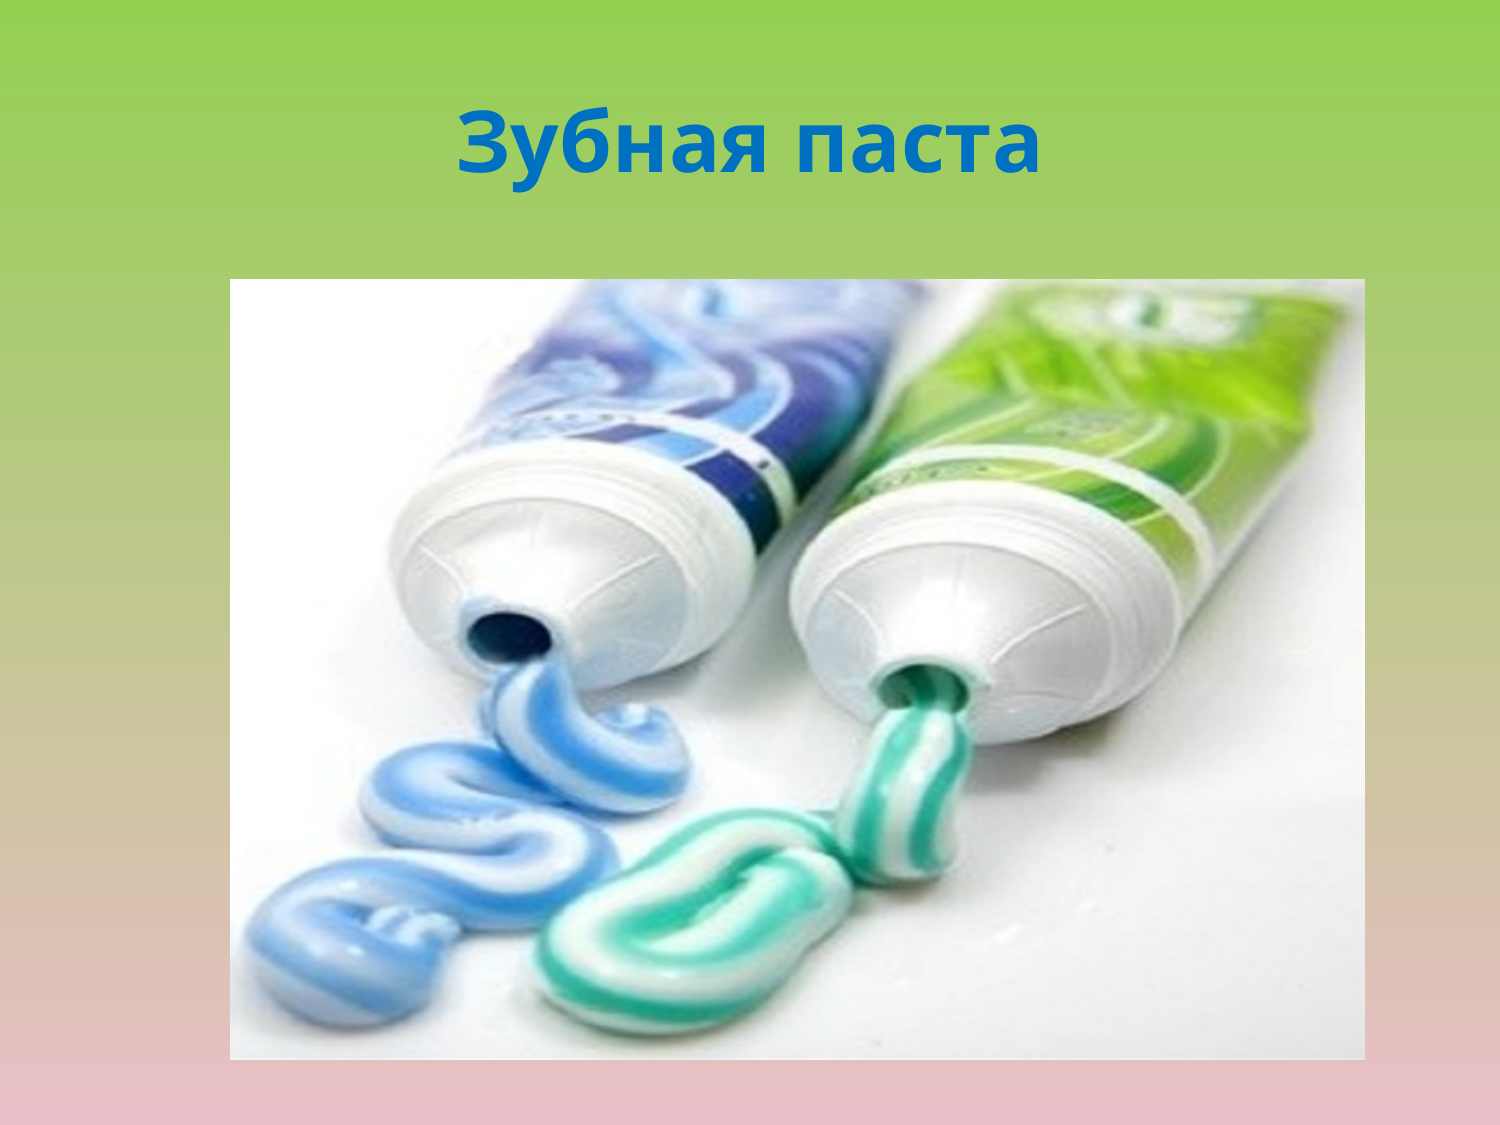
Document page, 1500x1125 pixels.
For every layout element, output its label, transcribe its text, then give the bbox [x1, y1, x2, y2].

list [229, 279, 1365, 1060]
title Зубная паста [75, 45, 1425, 233]
